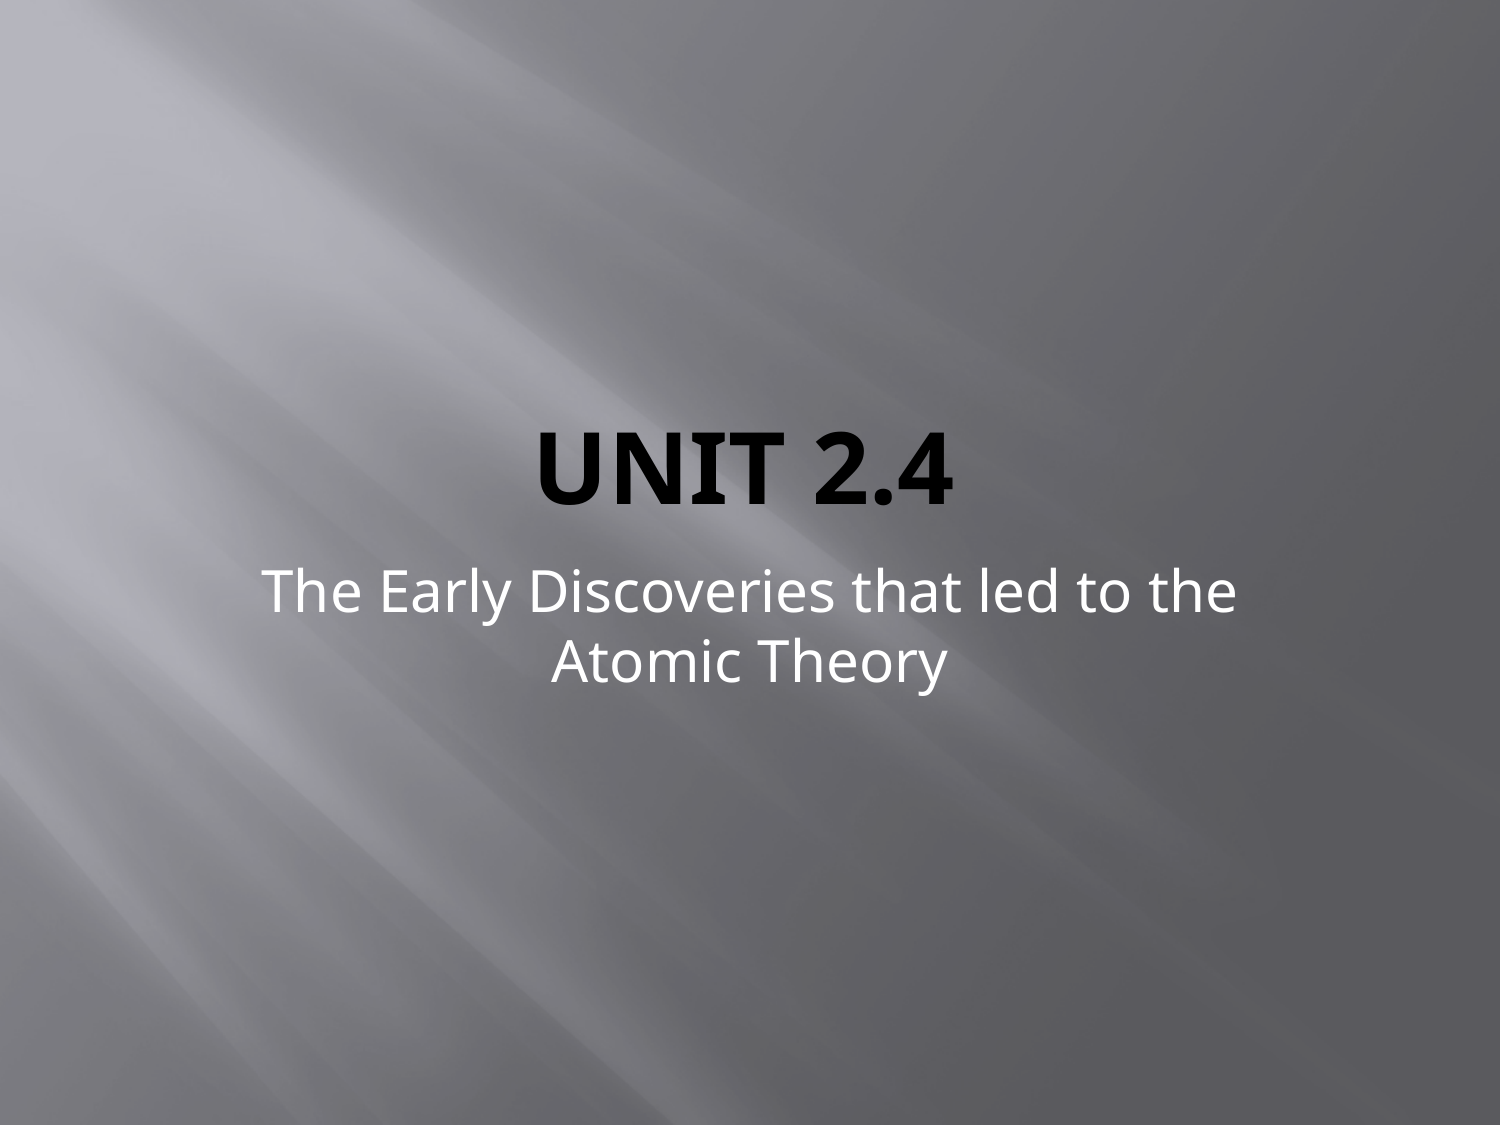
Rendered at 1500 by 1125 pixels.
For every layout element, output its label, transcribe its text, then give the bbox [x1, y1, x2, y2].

subtitle The Early Discoveries that led to the Atomic Theory [225, 546, 1275, 834]
title Unit 2.4 [69, 224, 1420, 525]
